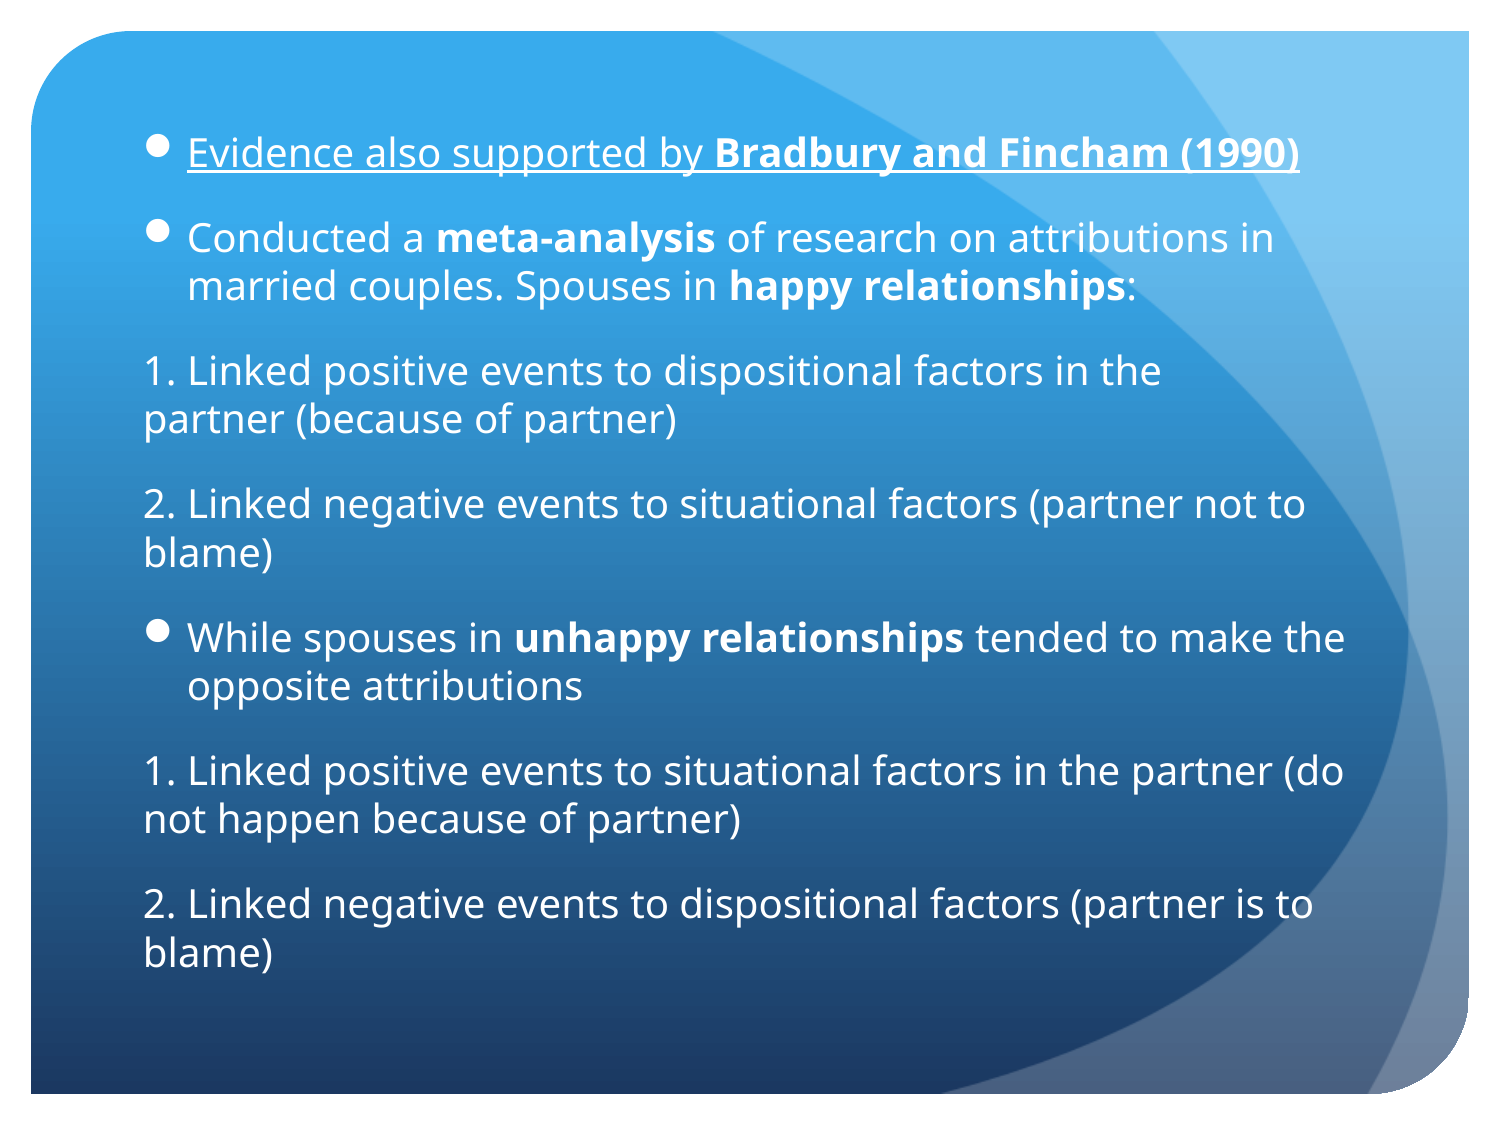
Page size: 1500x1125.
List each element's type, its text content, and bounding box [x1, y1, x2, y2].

picture [24, 30, 1473, 1094]
list Evidence also supported by Bradbury and Fincham (1990) Conducted a meta-analysis of research on attributions in married couples. Spouses in happy relationships: 1. Linked positive events to dispositional factors in the partner (because of partner) 2. Linked negative events to situational factors (partner not to blame) While spouses in unhappy relationships tended to make the opposite attributions 1. Linked positive events to situational factors in the partner (do not happen because of partner) 2. Linked negative events to dispositional factors (partner is to blame) [127, 119, 1372, 991]
